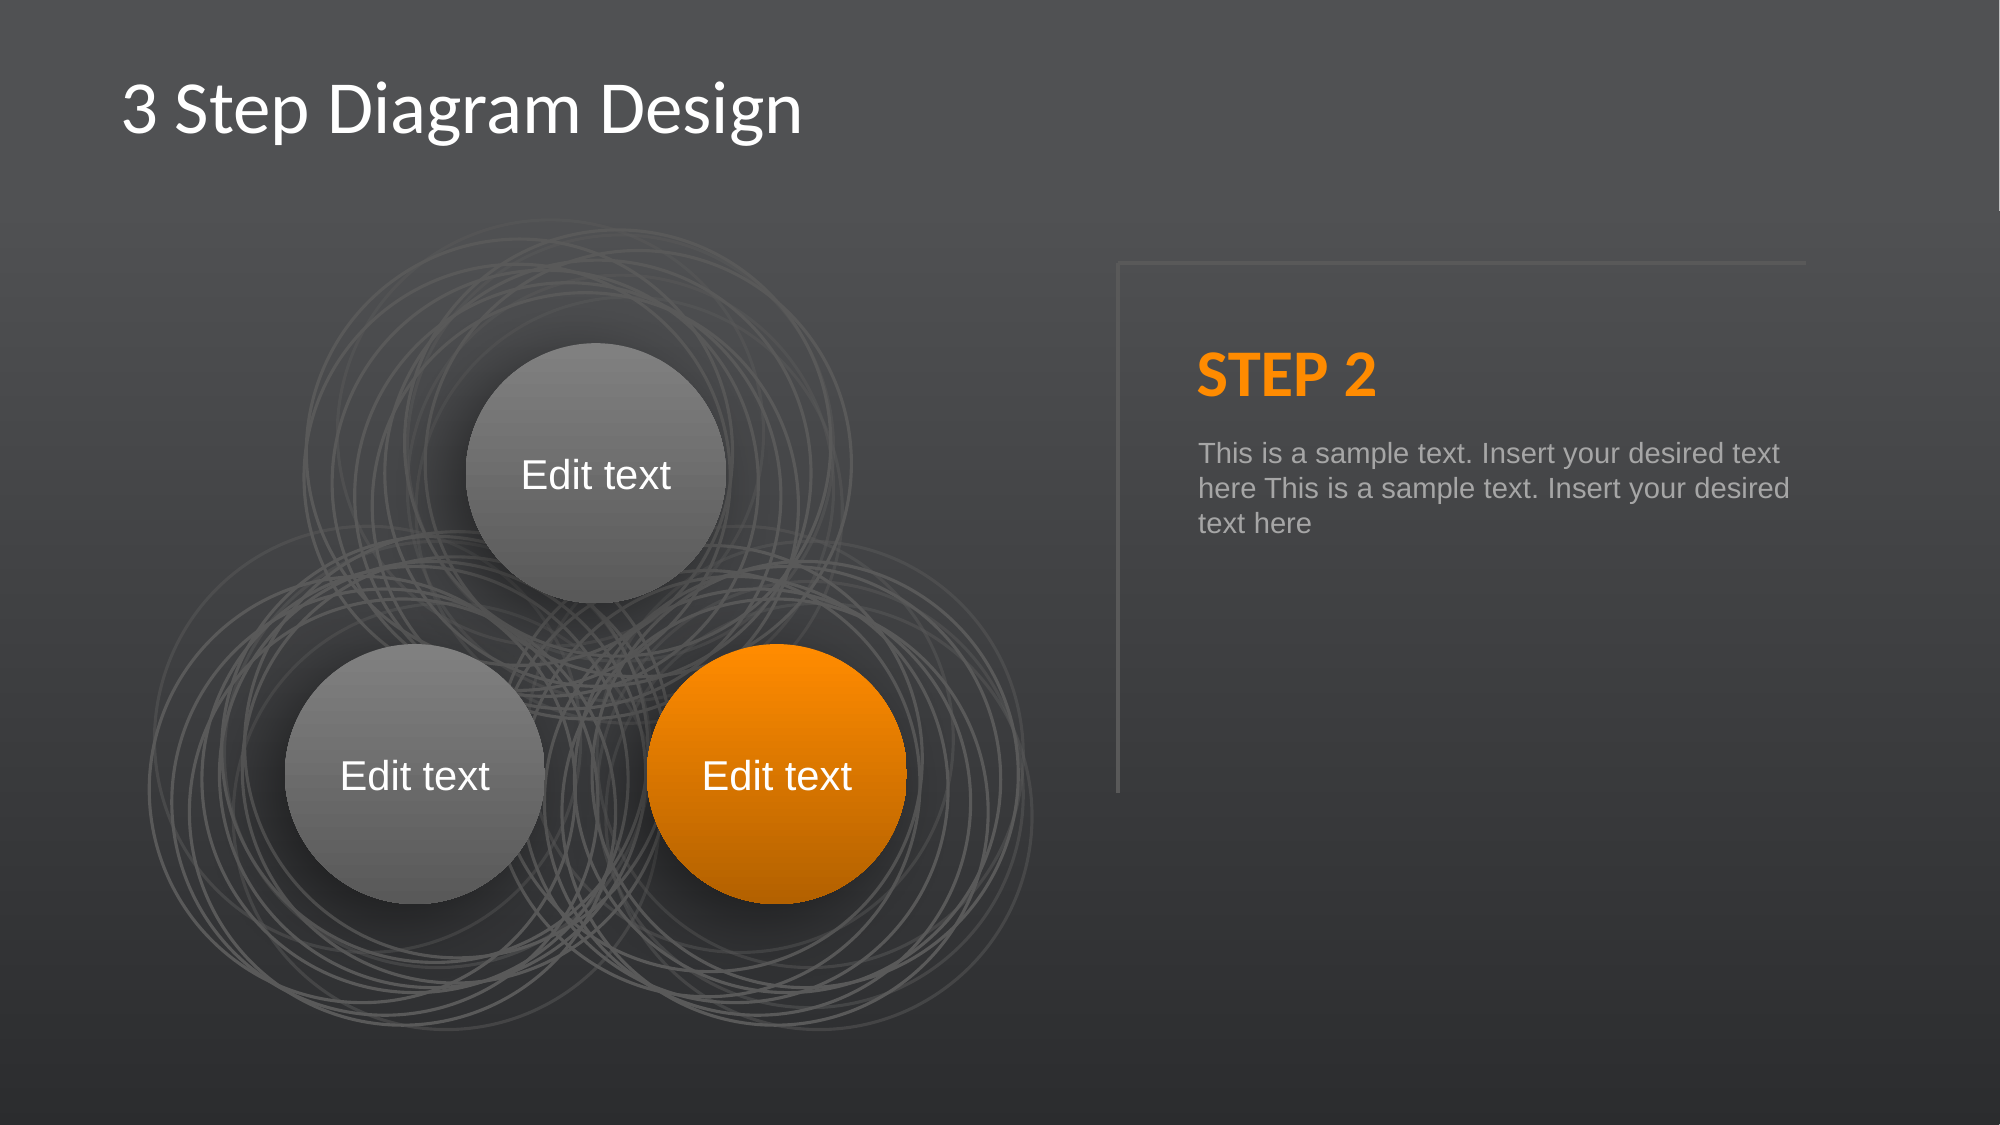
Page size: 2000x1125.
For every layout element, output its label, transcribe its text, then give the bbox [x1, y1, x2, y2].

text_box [1117, 262, 1807, 793]
title 3 Step Diagram Design [99, 45, 1900, 162]
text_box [148, 219, 1033, 1030]
